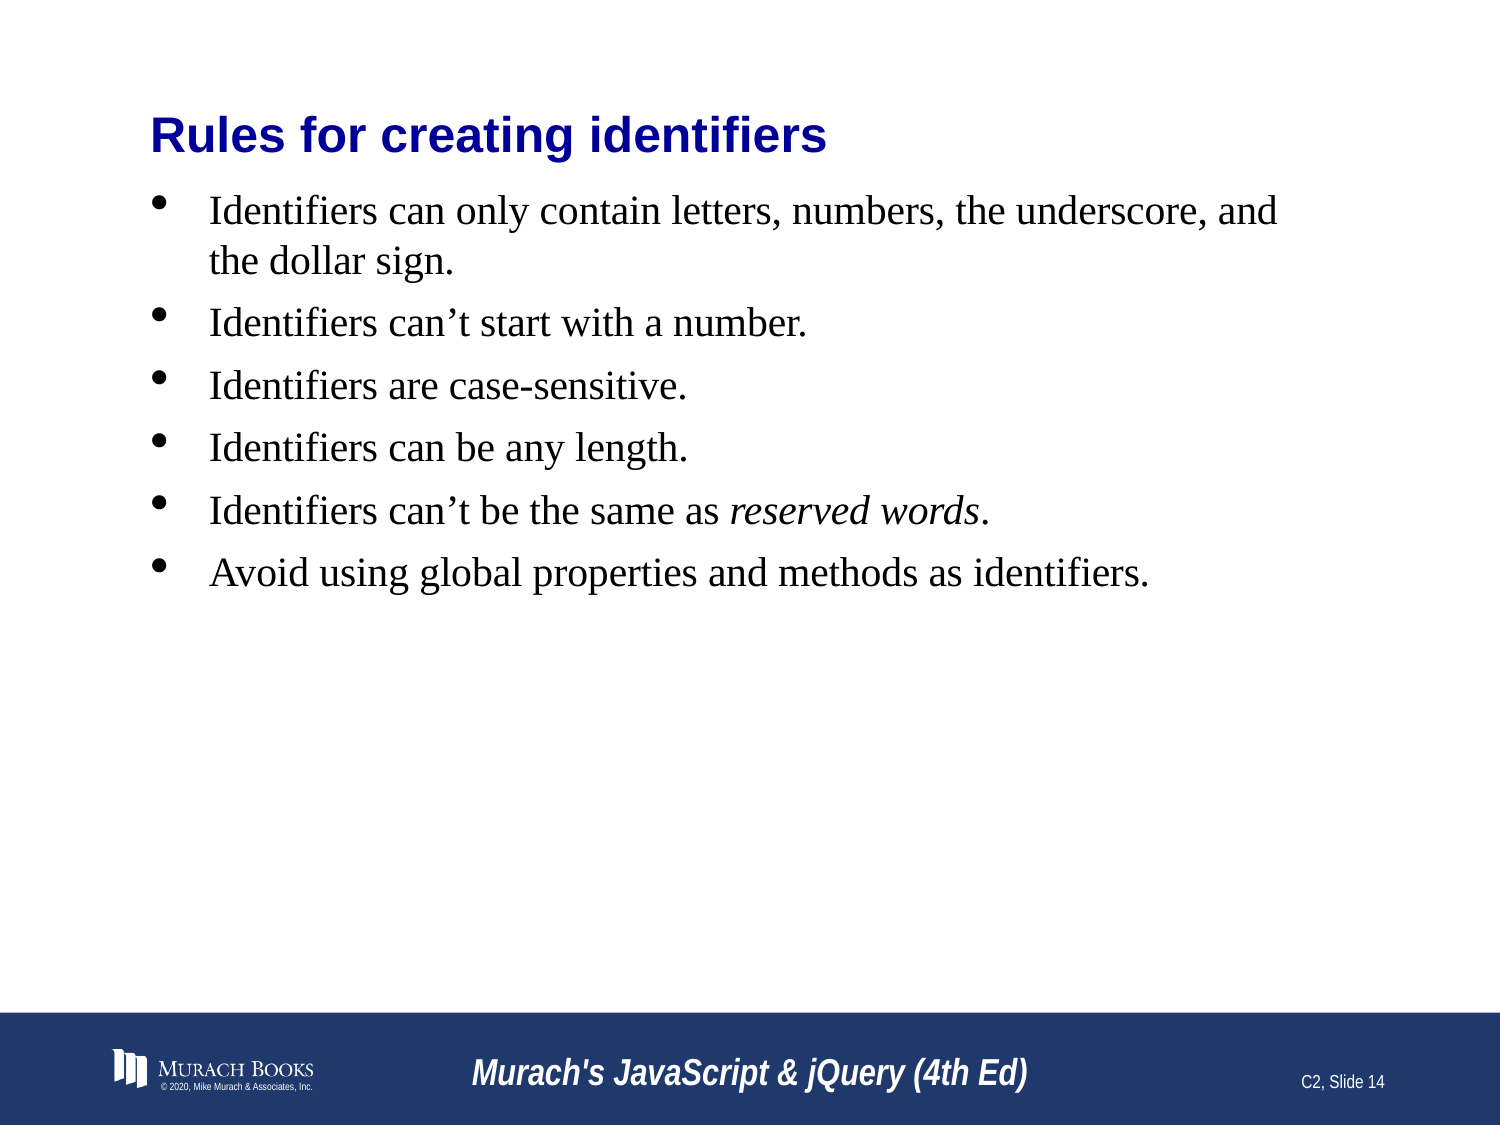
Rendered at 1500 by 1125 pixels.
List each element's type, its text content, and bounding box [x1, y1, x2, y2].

slide_number C2, Slide 14 [1087, 1025, 1400, 1100]
slide_number Murach's JavaScript & jQuery (4th Ed) [463, 1025, 1050, 1100]
title Rules for creating identifiers [150, 102, 1350, 164]
list Identifiers can only contain letters, numbers, the underscore, and the dollar sign. Identifiers can’t start with a number. Identifiers are case-sensitive. Identifiers can be any length. Identifiers can’t be the same as reserved words. Avoid using global properties and methods as identifiers. [137, 174, 1350, 975]
footer © 2020, Mike Murach & Associates, Inc. [12, 1025, 463, 1100]
